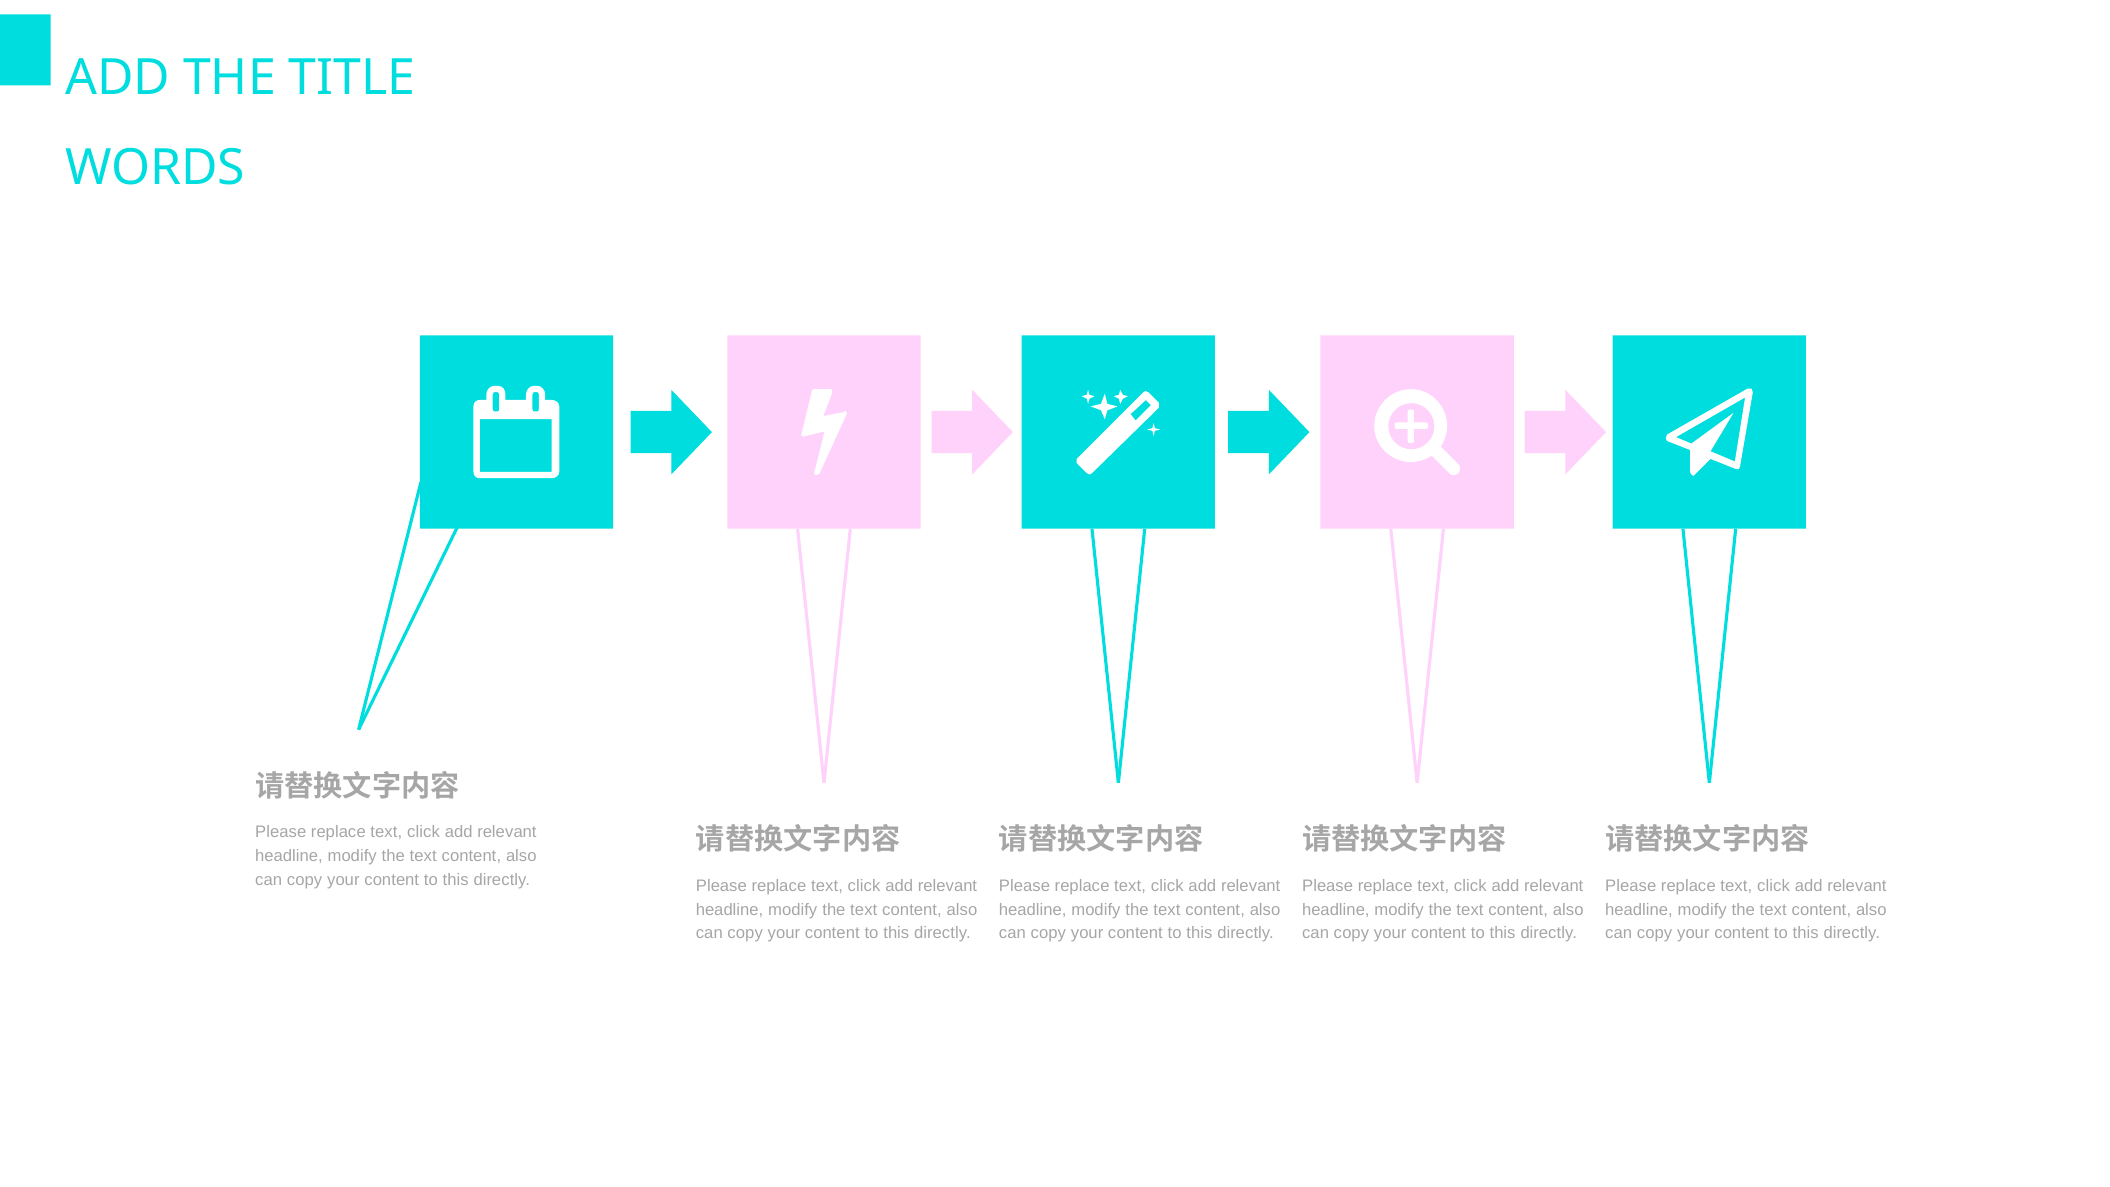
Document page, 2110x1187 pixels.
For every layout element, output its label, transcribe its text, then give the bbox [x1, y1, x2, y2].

text_box Please replace text, click add relevant headline, modify the text content, also can copy your content to this directly. [255, 817, 544, 890]
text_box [375, 483, 429, 738]
text_box 请替换文字内容 [695, 806, 915, 862]
text_box 请替换文字内容 [1605, 806, 1824, 862]
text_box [1682, 529, 1736, 783]
text_box Please replace text, click add relevant headline, modify the text content, also can copy your content to this directly. [695, 870, 984, 943]
text_box 请替换文字内容 [255, 753, 474, 809]
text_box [1612, 335, 1806, 529]
text_box [629, 387, 714, 478]
text_box ADD THE TITLE WORDS [50, 7, 583, 202]
text_box [1227, 387, 1311, 478]
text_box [1320, 335, 1514, 529]
text_box [930, 387, 1015, 478]
text_box Please replace text, click add relevant headline, modify the text content, also can copy your content to this directly. [998, 870, 1287, 943]
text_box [1390, 529, 1444, 783]
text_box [1021, 335, 1215, 529]
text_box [727, 335, 921, 529]
text_box Please replace text, click add relevant headline, modify the text content, also can copy your content to this directly. [1605, 870, 1894, 943]
text_box 请替换文字内容 [998, 806, 1218, 862]
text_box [797, 529, 851, 783]
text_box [1092, 529, 1145, 783]
text_box 请替换文字内容 [1302, 806, 1521, 862]
text_box Please replace text, click add relevant headline, modify the text content, also can copy your content to this directly. [1302, 870, 1590, 943]
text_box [419, 335, 614, 529]
text_box [1523, 387, 1608, 478]
